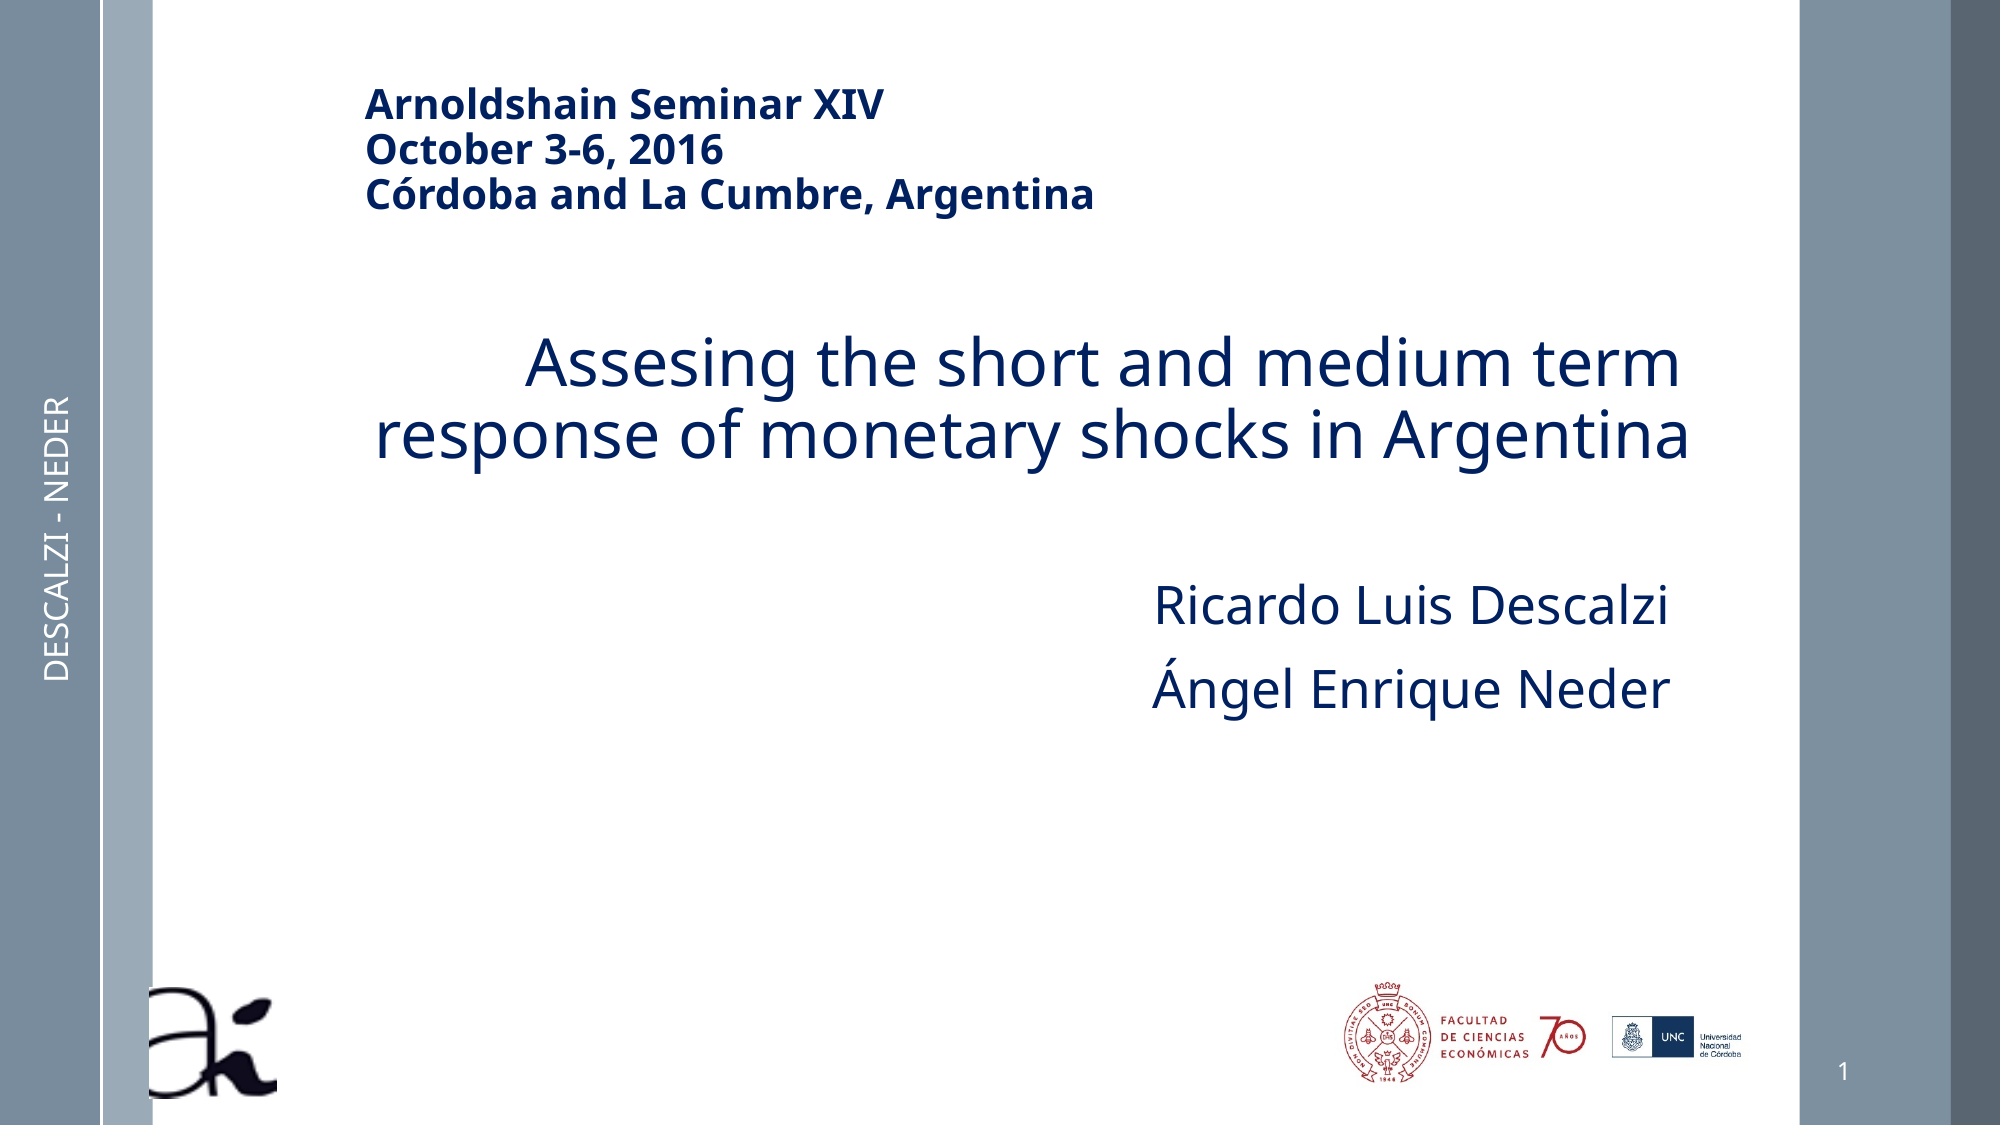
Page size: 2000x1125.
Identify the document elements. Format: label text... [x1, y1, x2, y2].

subtitle Assesing the short and medium term response of monetary shocks in Argentina Ricardo Luis Descalzi Ángel Enrique Neder [352, 319, 1717, 738]
picture [1323, 967, 1766, 1103]
slide_number 1 [1766, 1042, 1867, 1103]
picture [149, 987, 277, 1099]
footer DESCALZI - NEDER [24, 112, 85, 968]
title Arnoldshain Seminar XIV October 3-6, 2016 Córdoba and La Cumbre, Argentina [349, 74, 1717, 227]
